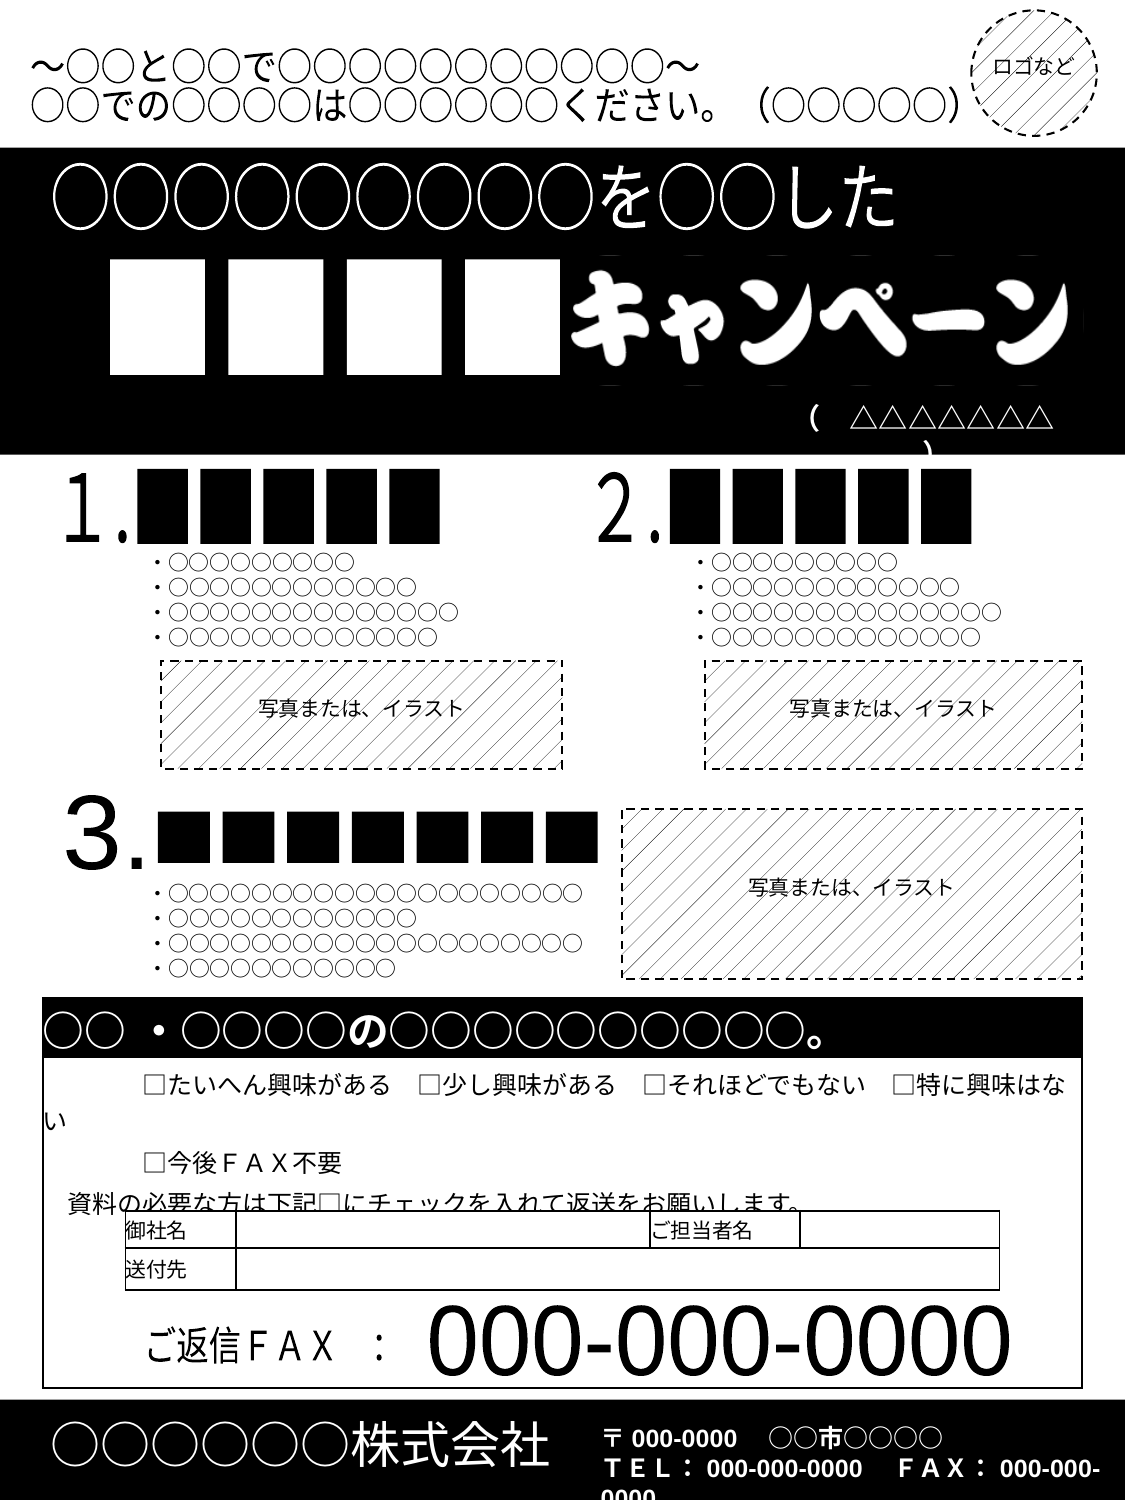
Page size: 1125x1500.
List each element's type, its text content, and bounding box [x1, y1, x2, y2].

table_header [237, 1212, 649, 1247]
table_header [801, 1212, 999, 1247]
table_cell [237, 1249, 999, 1289]
table_header 御社名 [126, 1212, 235, 1247]
text_box ・○○○○○○○○○ ・○○○○○○○○○○○○ ・○○○○○○○○○○○○○○ ・○○○○○○○○○○○○○ [676, 542, 1035, 657]
text_box ・○○○○○○○○○ ・○○○○○○○○○○○○ ・○○○○○○○○○○○○○○ ・○○○○○○○○○○○○○ [132, 542, 492, 657]
text_box ロゴなど [971, 10, 1097, 136]
table_header ご担当者名 [651, 1212, 799, 1247]
text_box 写真または、イラスト [621, 809, 1082, 980]
text_box ○○○○○○株式会社 [0, 1399, 1125, 1500]
text_box 写真または、イラスト [704, 660, 1083, 769]
table_cell 送付先 [126, 1249, 235, 1289]
picture [545, 243, 1092, 401]
text_box （ △△△△△△△ ） [751, 406, 1094, 452]
table_header ○○・○○○○の○○○○○○○○○○。 [44, 999, 1081, 1056]
text_box ・○○○○○○○○○○○○○○○○○○○○ ・○○○○○○○○○○○○ ・○○○○○○○○○○○○○○○○○○○○ ・○○○○○○○○○○○ [132, 873, 693, 989]
text_box 〒000-0000 ○○市○○○○ ＴＥＬ：000-000-0000 ＦＡＸ：000-000-0000 [585, 1415, 1118, 1485]
text_box 写真または、イラスト [160, 660, 563, 769]
text_box [0, 147, 1125, 455]
table_cell □たいへん興味がある □少し興味がある □それほどでもない □特に興味はない □今後ＦＡＸ不要 資料の必要な方は下記□にチェックを入れて返送をお願いします。 □資料送付を希望します [44, 1058, 1081, 1387]
